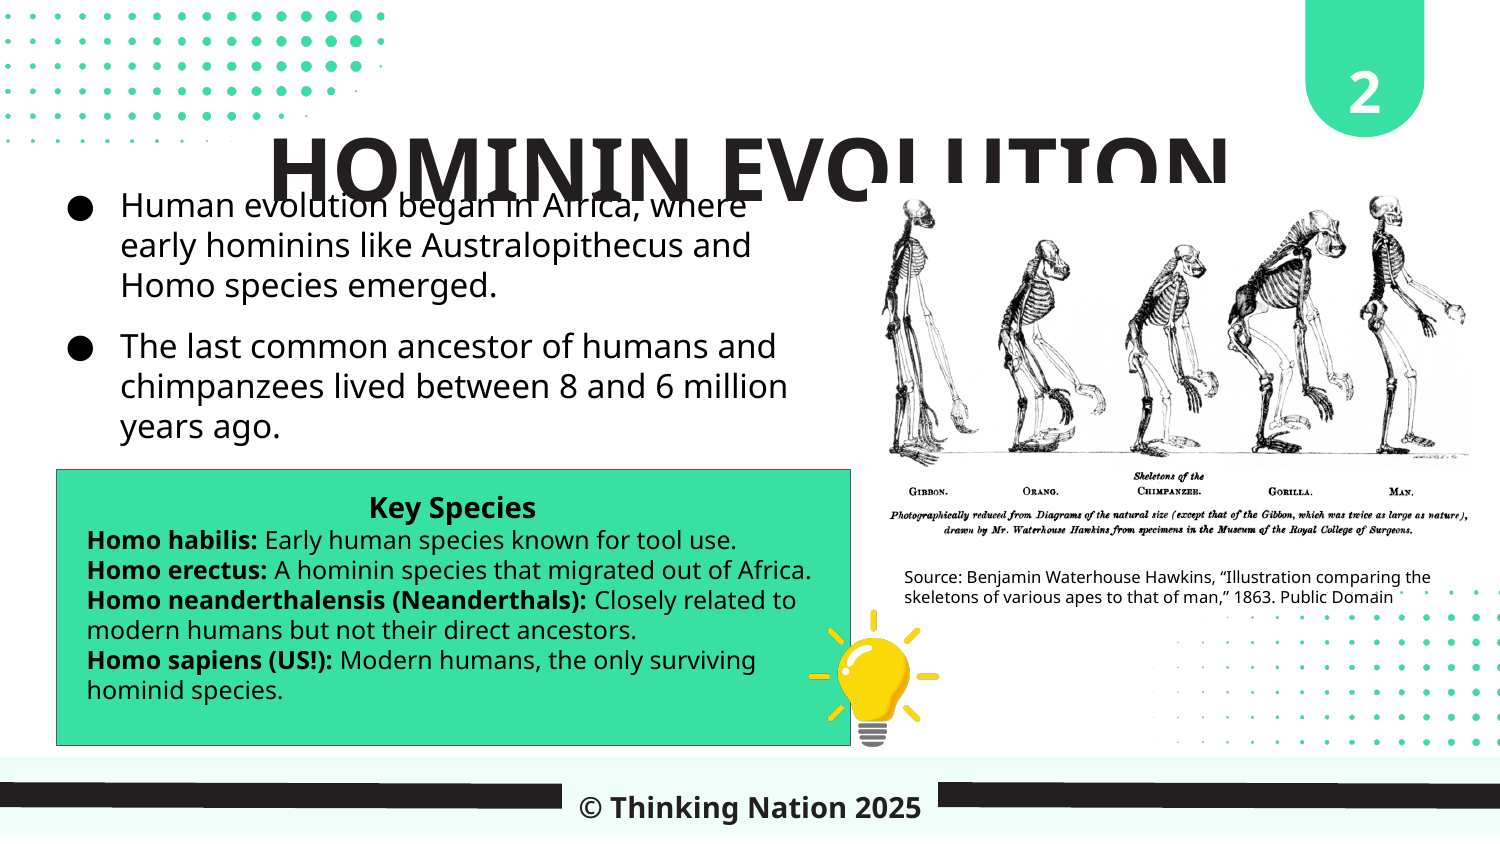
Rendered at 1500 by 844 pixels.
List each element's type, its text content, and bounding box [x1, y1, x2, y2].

text_box Human evolution began in Africa, where early hominins like Australopithecus and Homo species emerged. The last common ancestor of humans and chimpanzees lived between 8 and 6 million years ago. [44, 184, 824, 445]
text_box Key Species Homo habilis: Early human species known for tool use. Homo erectus: A hominin species that migrated out of Africa. Homo neanderthalensis (Neanderthals): Closely related to modern humans but not their direct ancestors. Homo sapiens (US!): Modern humans, the only surviving hominid species. [71, 474, 834, 739]
text_box [1128, 590, 1500, 755]
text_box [0, 756, 1500, 835]
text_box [1300, 0, 1430, 138]
text_box HOMININ EVOLUTION [209, 71, 1291, 219]
picture [867, 183, 1480, 550]
text_box [56, 469, 851, 746]
picture [802, 606, 947, 753]
text_box [0, 0, 385, 144]
text_box Source: Benjamin Waterhouse Hawkins, “Illustration comparing the skeletons of various apes to that of man,” 1863. Public Domain [896, 559, 1480, 614]
